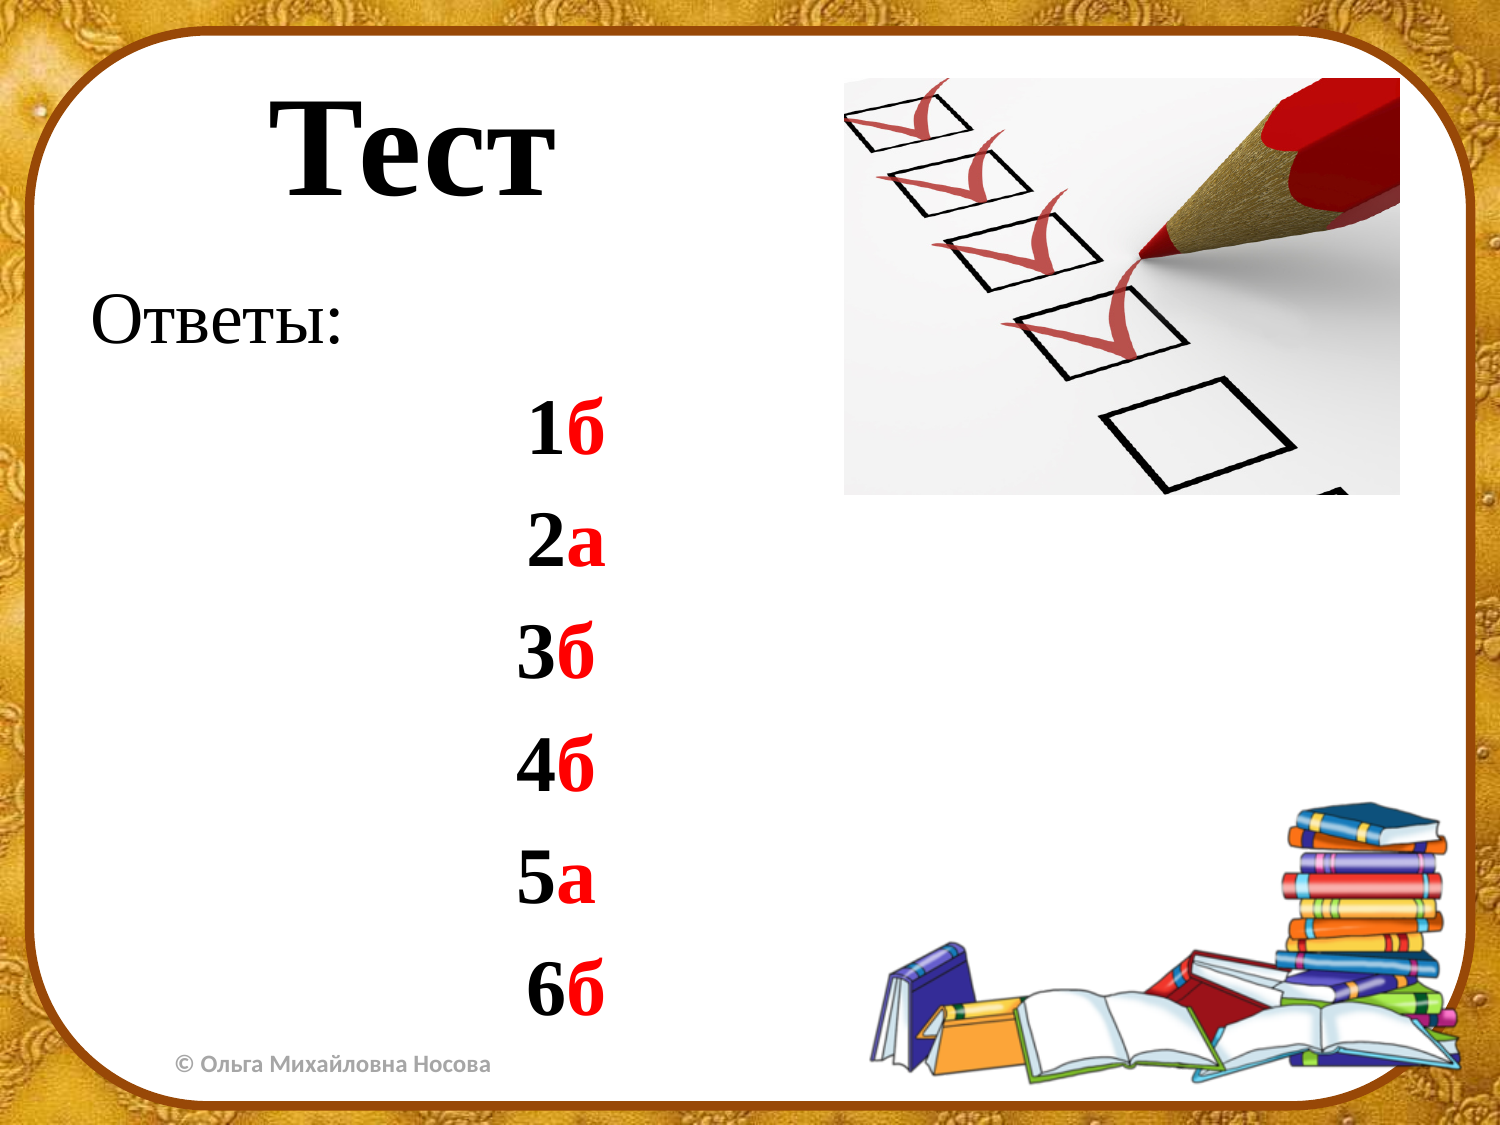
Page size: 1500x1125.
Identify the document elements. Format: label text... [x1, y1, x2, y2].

list Ответы: 1б 2а 3б 4б 5а 6б [75, 262, 1058, 1047]
title Тест [253, 45, 1425, 233]
picture [0, 0, 1500, 1125]
